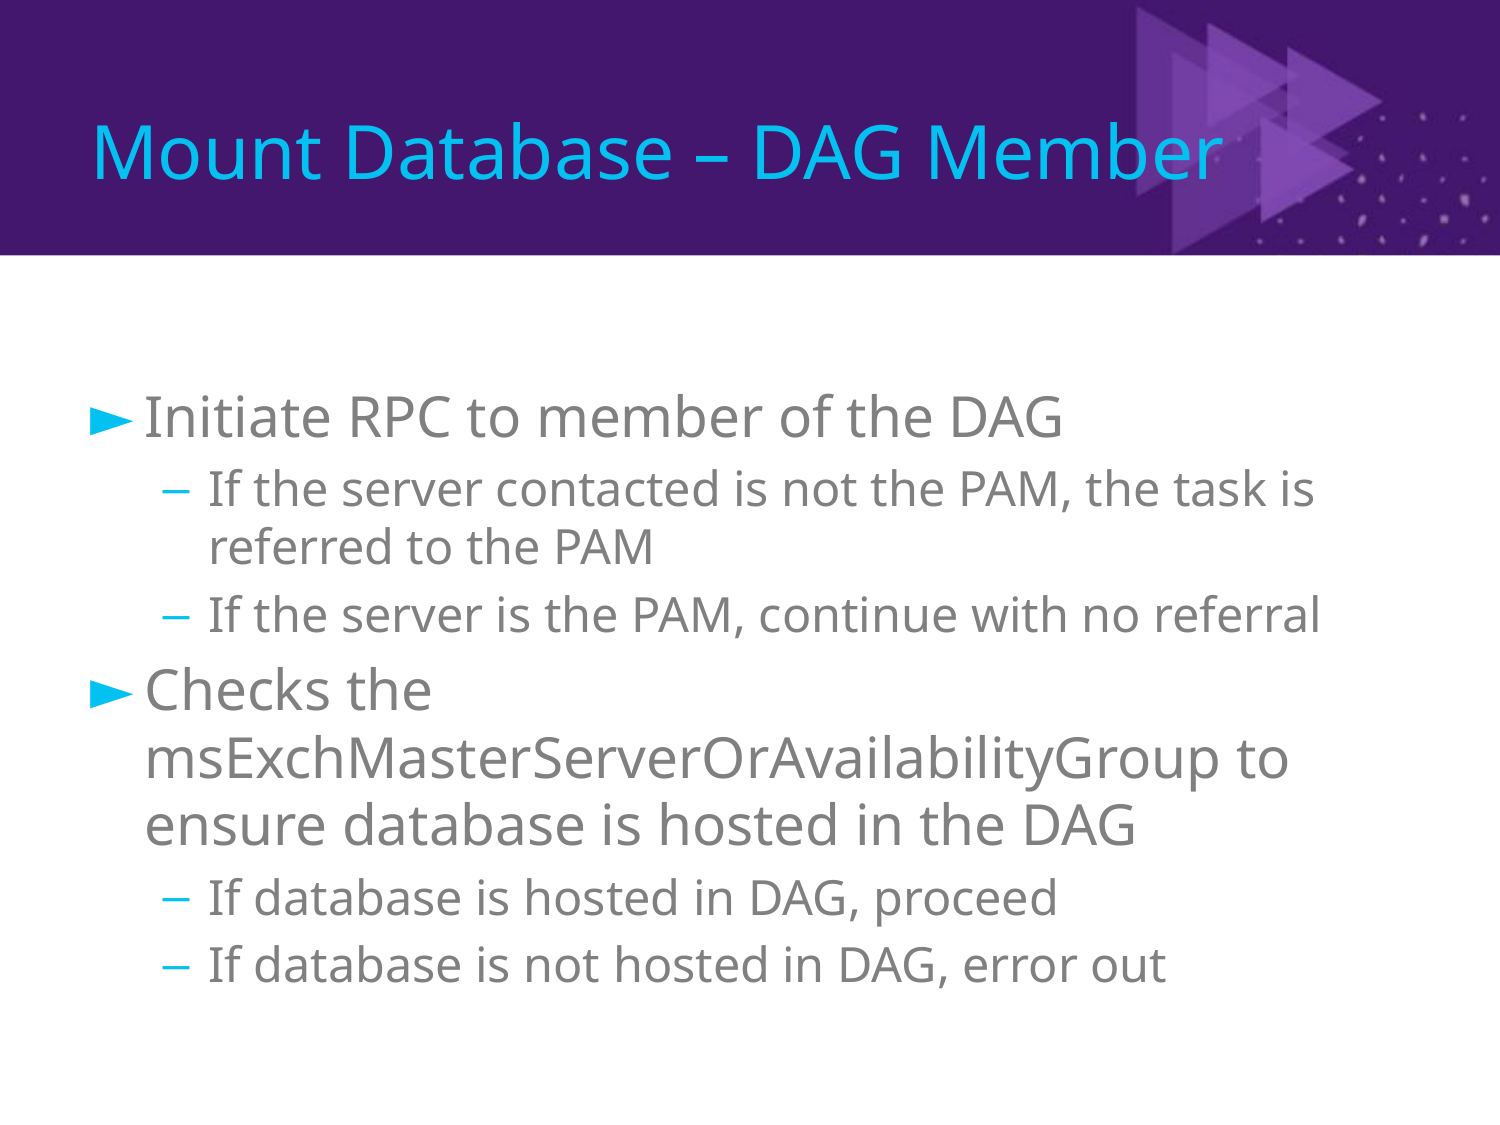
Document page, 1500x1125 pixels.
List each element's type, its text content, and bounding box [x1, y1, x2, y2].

list Initiate RPC to member of the DAG If the server contacted is not the PAM, the task is referred to the PAM If the server is the PAM, continue with no referral Checks the msExchMasterServerOrAvailabilityGroup to ensure database is hosted in the DAG If database is hosted in DAG, proceed If database is not hosted in DAG, error out [75, 373, 1425, 1005]
picture [0, 0, 1500, 255]
title Mount Database – DAG Member [75, 56, 1425, 244]
